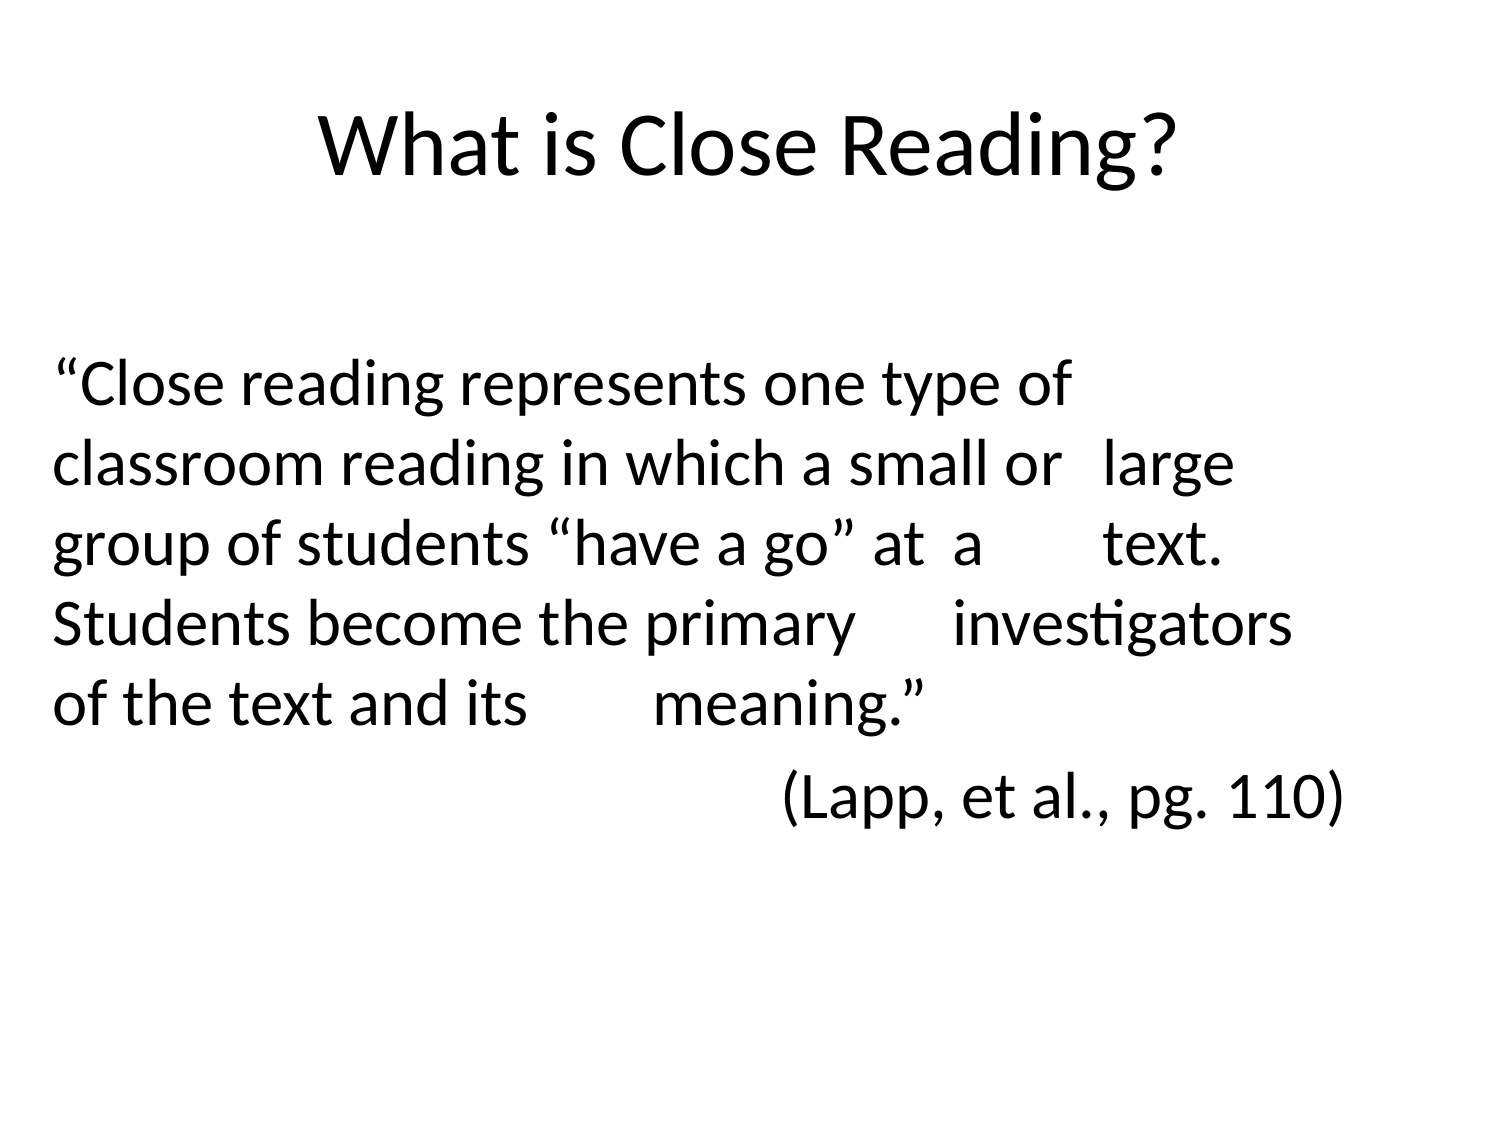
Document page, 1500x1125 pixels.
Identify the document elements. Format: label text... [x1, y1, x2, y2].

title What is Close Reading? [75, 45, 1425, 233]
list “Close reading represents one type of classroom reading in which a small or large group of students “have a go” at a text. Students become the primary investigators of the text and its meaning.” (Lapp, et al., pg. 110) [37, 237, 1363, 1088]
